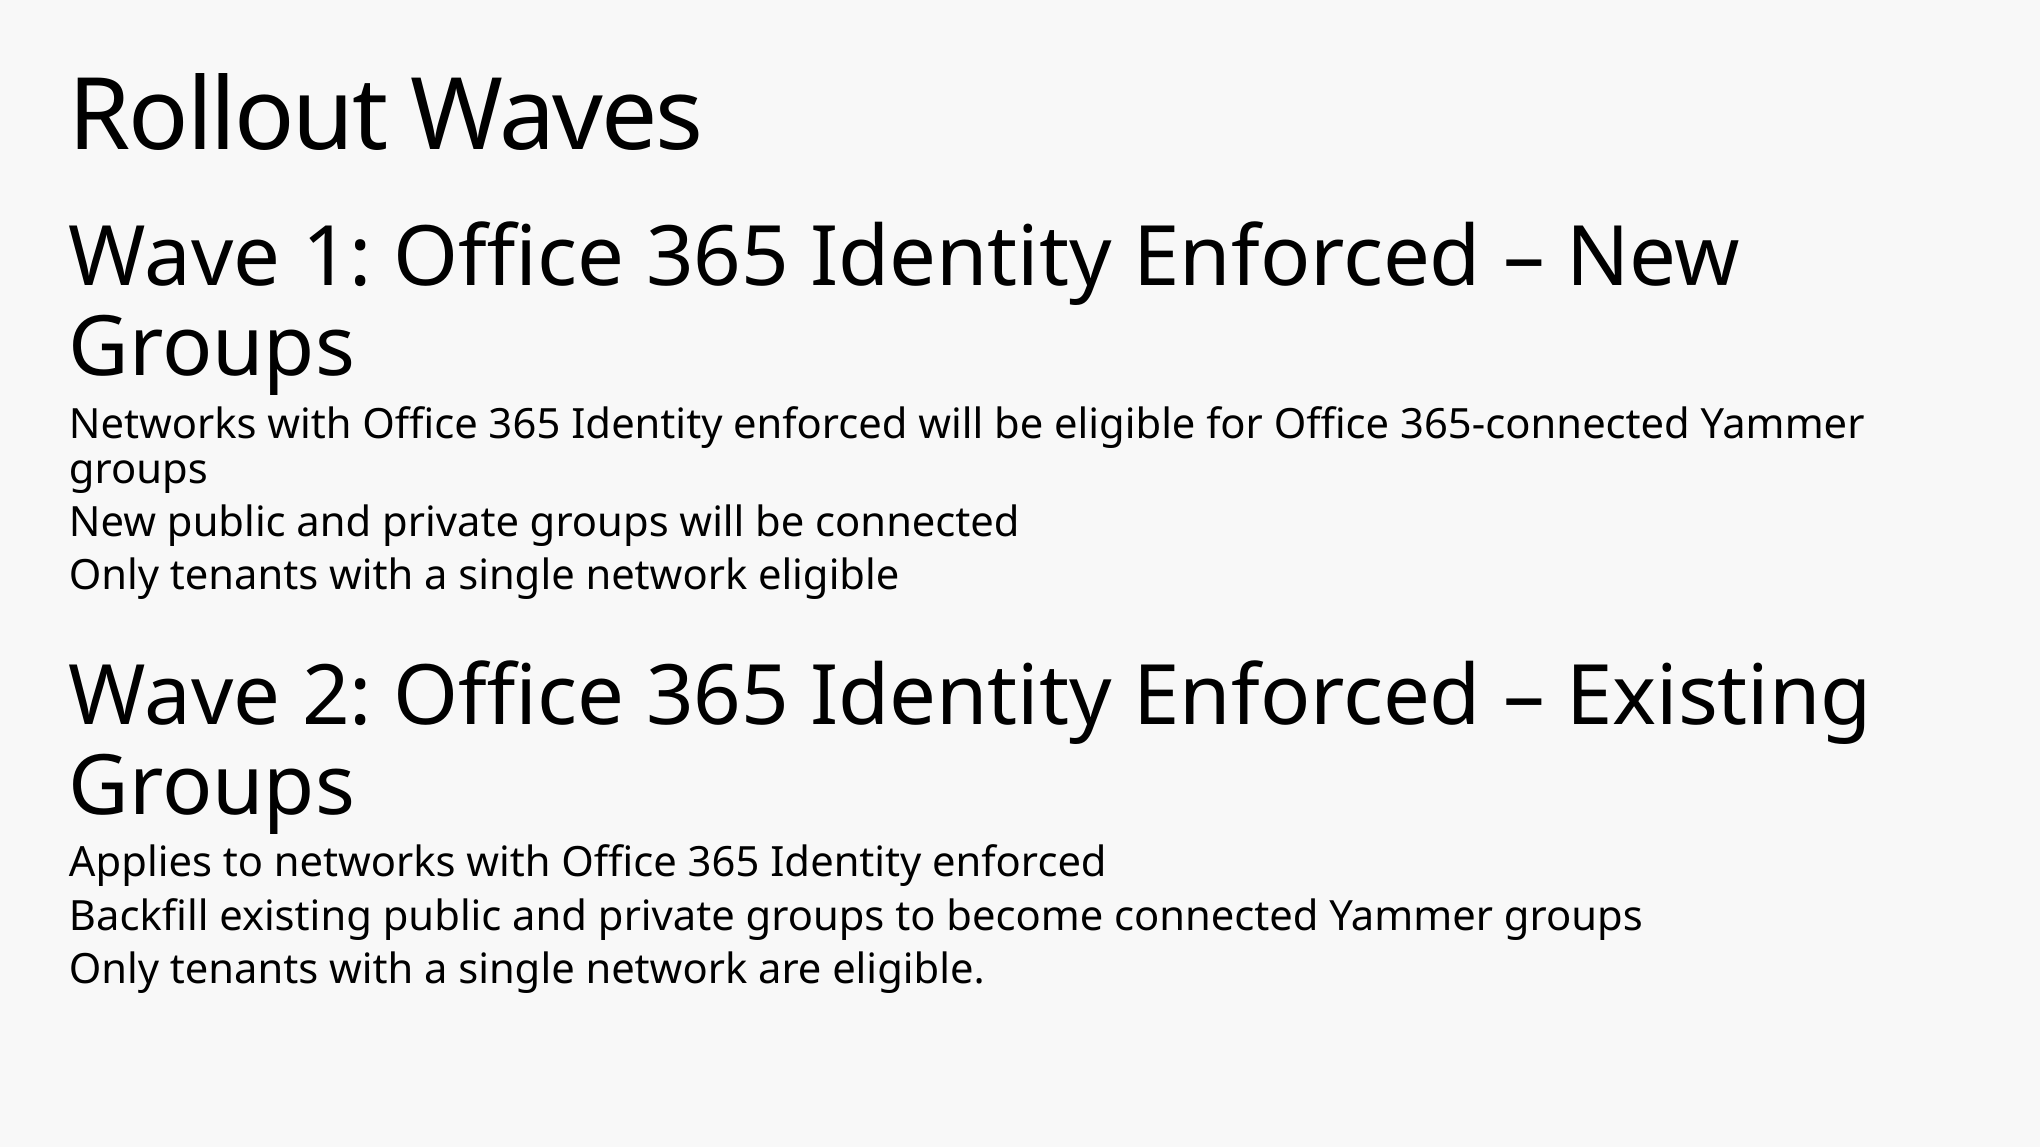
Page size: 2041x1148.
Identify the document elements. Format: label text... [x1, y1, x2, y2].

title Rollout Waves [45, 48, 1996, 198]
list Wave 1: Office 365 Identity Enforced – New Groups Networks with Office 365 Identity enforced will be eligible for Office 365-connected Yammer groups New public and private groups will be connected Only tenants with a single network eligible Wave 2: Office 365 Identity Enforced – Existing Groups Applies to networks with Office 365 Identity enforced Backfill existing public and private groups to become connected Yammer groups Only tenants with a single network are eligible. [45, 198, 1996, 898]
